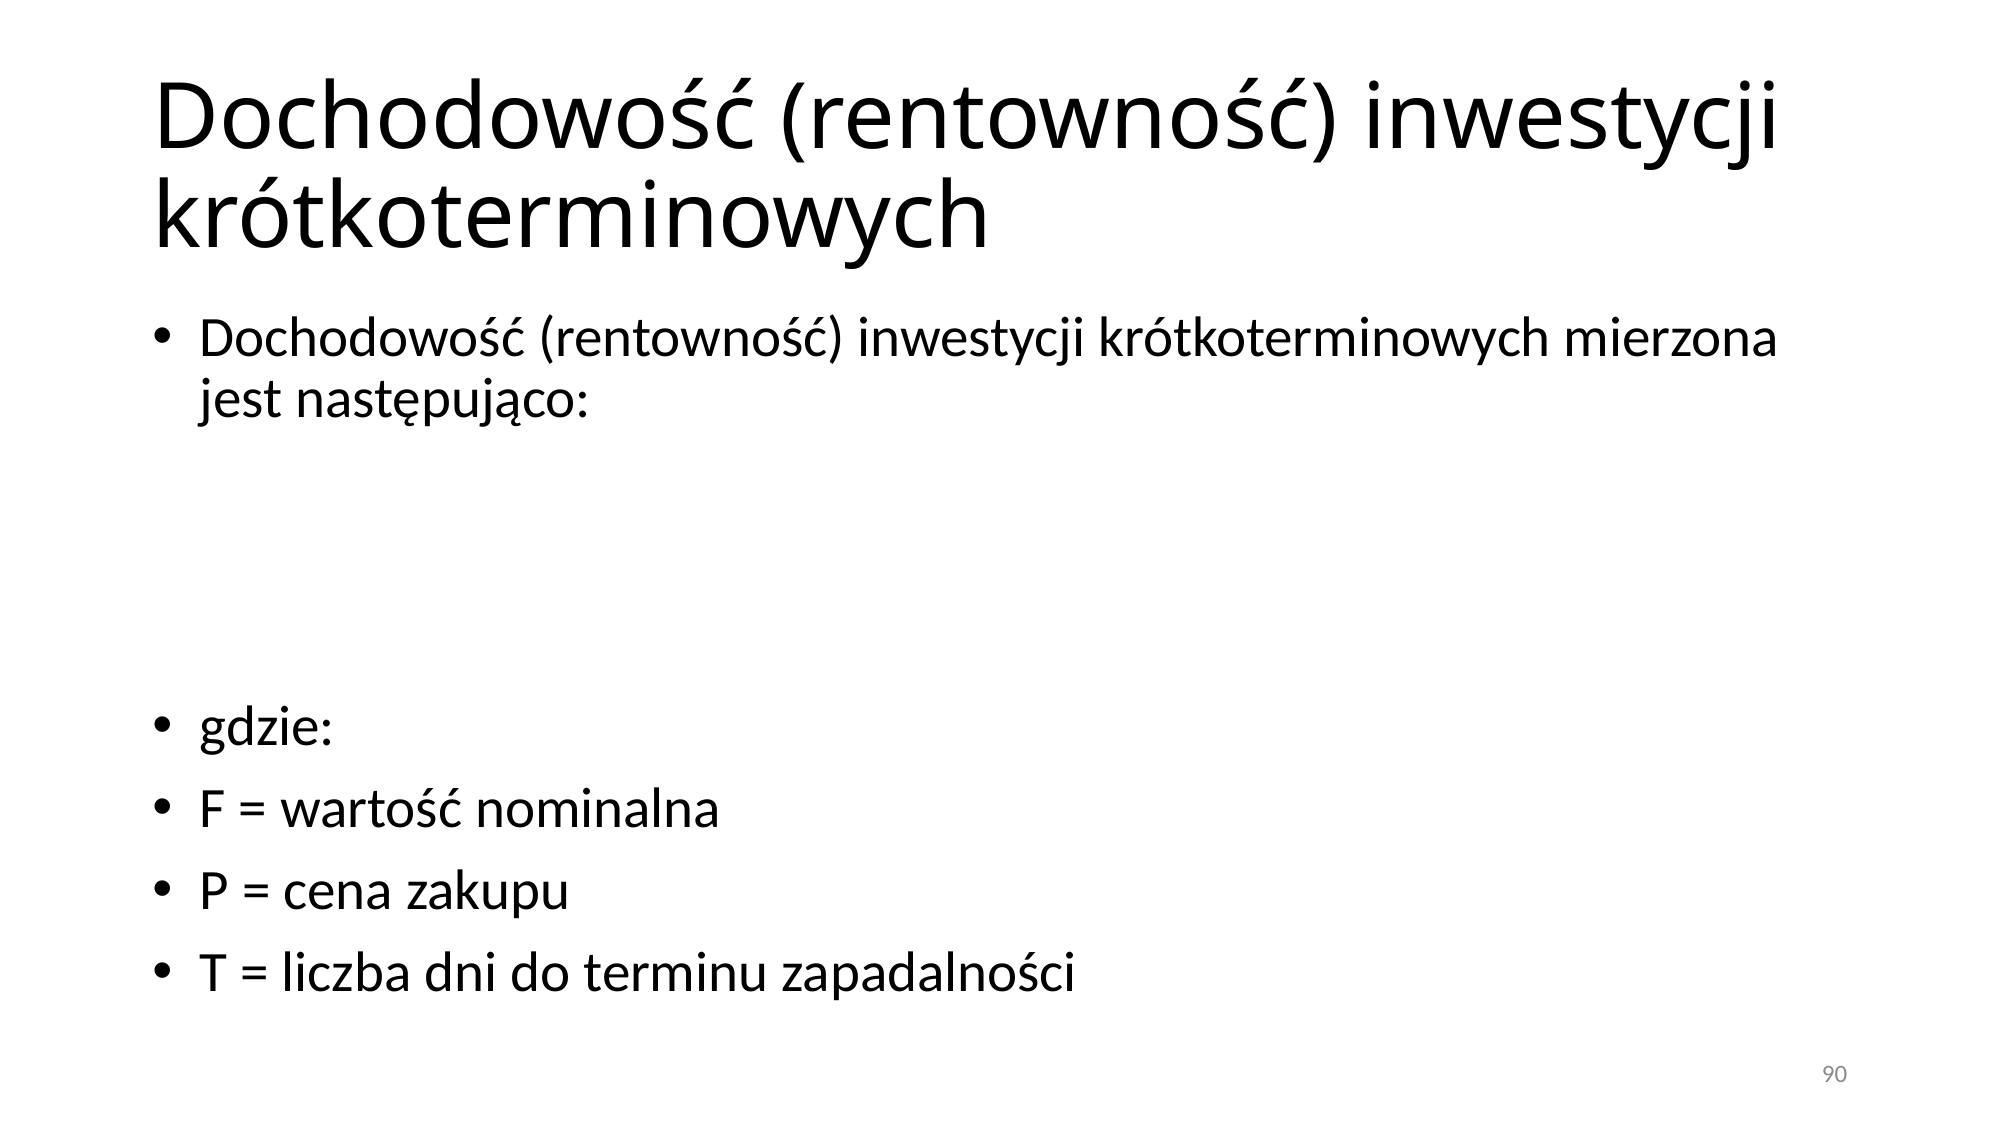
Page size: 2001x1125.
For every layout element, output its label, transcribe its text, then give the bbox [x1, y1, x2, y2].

title Dochodowość (rentowność) inwestycji krótkoterminowych [137, 59, 1863, 278]
slide_number 90 [1412, 1042, 1863, 1103]
